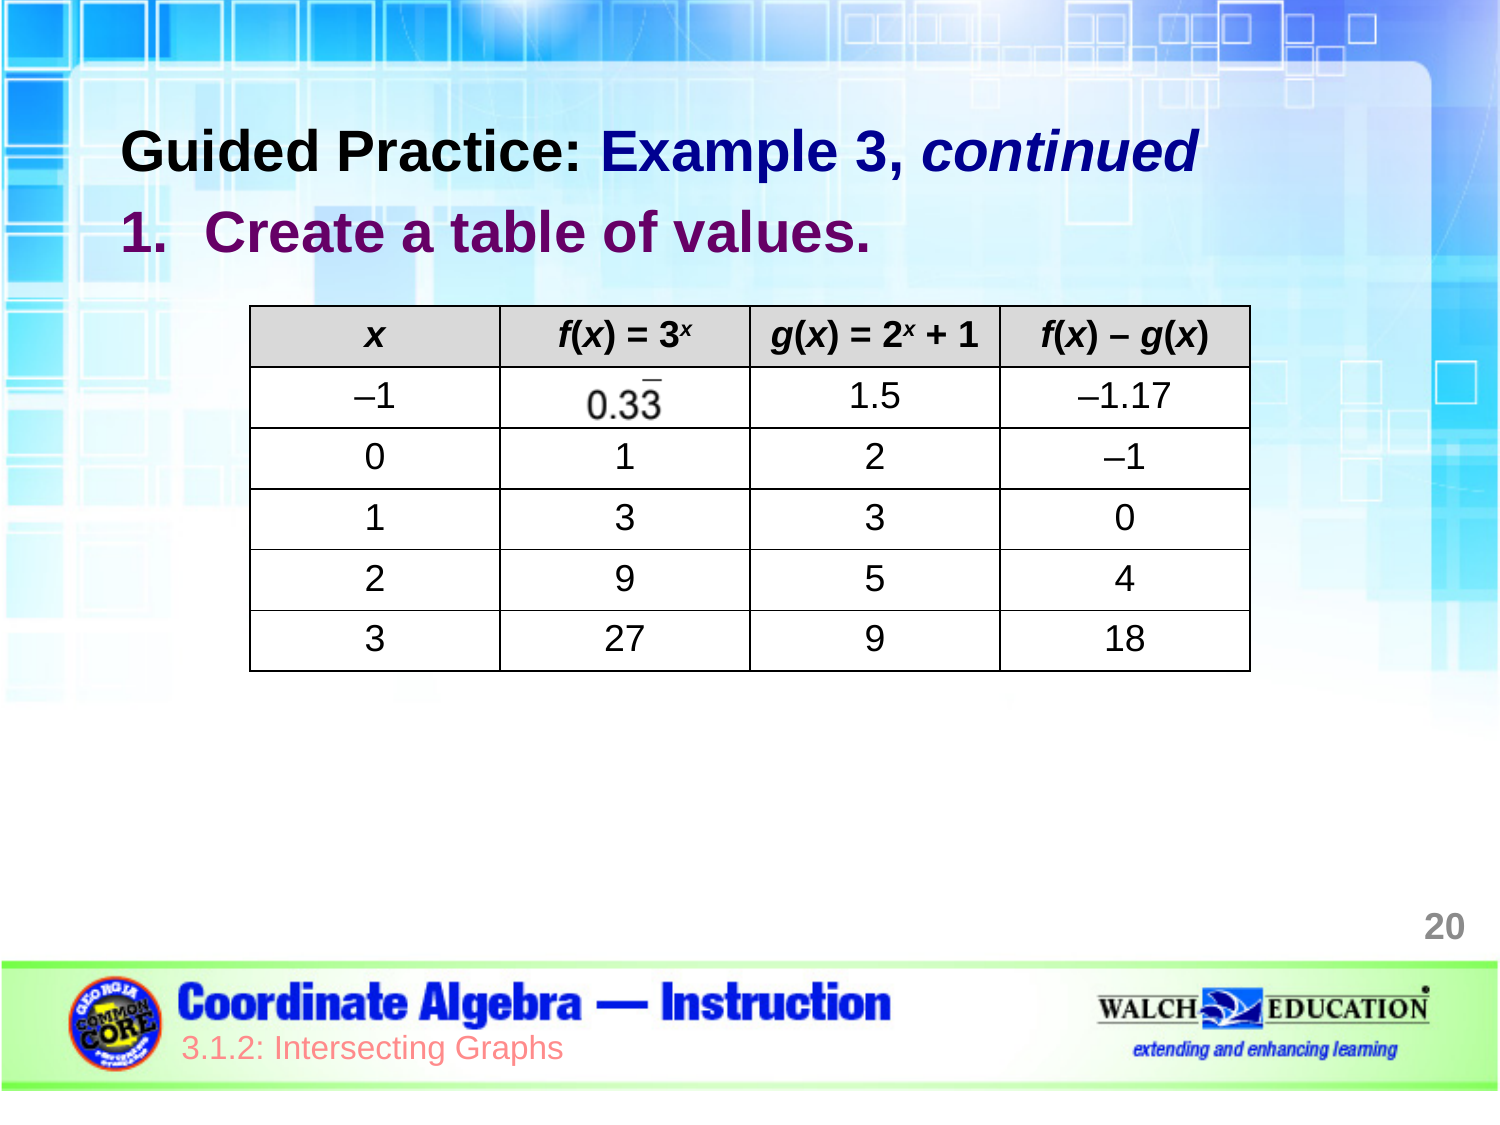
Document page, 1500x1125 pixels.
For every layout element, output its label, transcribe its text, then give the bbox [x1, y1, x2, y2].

table_cell –1 [1001, 429, 1249, 488]
table_cell 3 [501, 490, 749, 549]
table_header f(x) = 3x [501, 307, 749, 366]
picture [1, 0, 1500, 1091]
table_cell 1.5 [751, 368, 999, 427]
table_header x [251, 307, 499, 366]
table_cell 3 [751, 490, 999, 549]
table_cell 9 [751, 611, 999, 670]
table_cell [501, 368, 749, 427]
table_cell 2 [751, 429, 999, 488]
table_cell 0 [251, 429, 499, 488]
table_cell 18 [1001, 611, 1249, 670]
table_cell 1 [251, 490, 499, 549]
table_cell 0 [1001, 490, 1249, 549]
table_cell 4 [1001, 550, 1249, 610]
table_cell –1 [251, 368, 499, 427]
subtitle Guided Practice: Example 3, continued Create a table of values. [105, 105, 1423, 925]
table_cell 27 [501, 611, 749, 670]
table_header g(x) = 2x + 1 [751, 307, 999, 366]
table_cell 5 [751, 550, 999, 610]
table_cell –1.17 [1001, 368, 1249, 427]
slide_number 20 [1361, 901, 1481, 949]
table_cell 2 [251, 550, 499, 610]
footer 3.1.2: Intersecting Graphs [166, 1024, 1080, 1069]
table_cell 9 [501, 550, 749, 610]
table_cell 1 [501, 429, 749, 488]
table_header f(x) – g(x) [1001, 307, 1249, 366]
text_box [584, 373, 664, 422]
table_cell 3 [251, 611, 499, 670]
